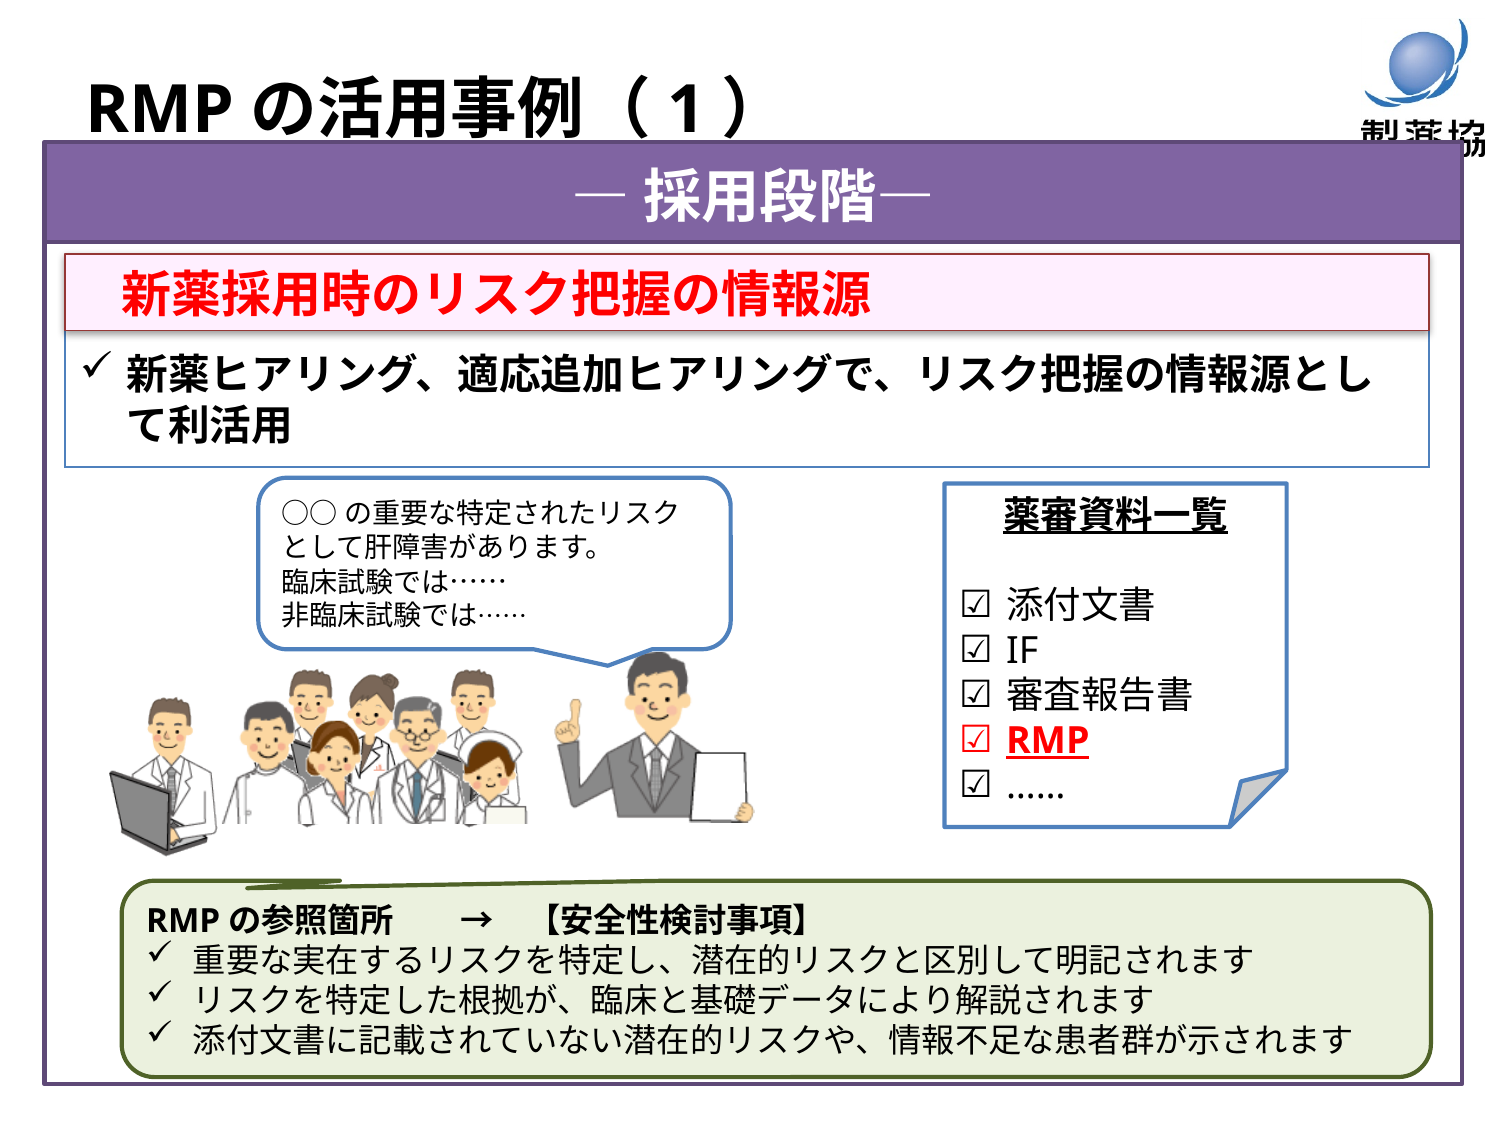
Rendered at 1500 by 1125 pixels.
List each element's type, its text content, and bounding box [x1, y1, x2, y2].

text_box 薬審資料一覧 添付文書 IF 審査報告書 RMP …… [942, 481, 1289, 830]
text_box [42, 244, 1464, 1086]
picture [109, 668, 534, 857]
text_box 新薬ヒアリング、適応追加ヒアリングで、リスク把握の情報源として利活用 [64, 339, 1430, 467]
text_box ―採用段階― [42, 140, 1464, 244]
picture [1361, 18, 1485, 157]
text_box RMPの参照箇所 → 【安全性検討事項】 重要な実在するリスクを特定し、潜在的リスクと区別して明記されます リスクを特定した根拠が、臨床と基礎データにより解説されます 添付文書に記載されていない潜在的リスクや、情報不足な患者群が示されます [119, 878, 1434, 1080]
text_box RMPの活用事例（1） [70, 58, 1370, 154]
text_box 新薬採用時のリスク把握の情報源 [64, 253, 1430, 331]
text_box ○○の重要な特定されたリスクとして肝障害があります。 臨床試験では…… 非臨床試験では…… [256, 475, 733, 656]
picture [554, 652, 755, 824]
